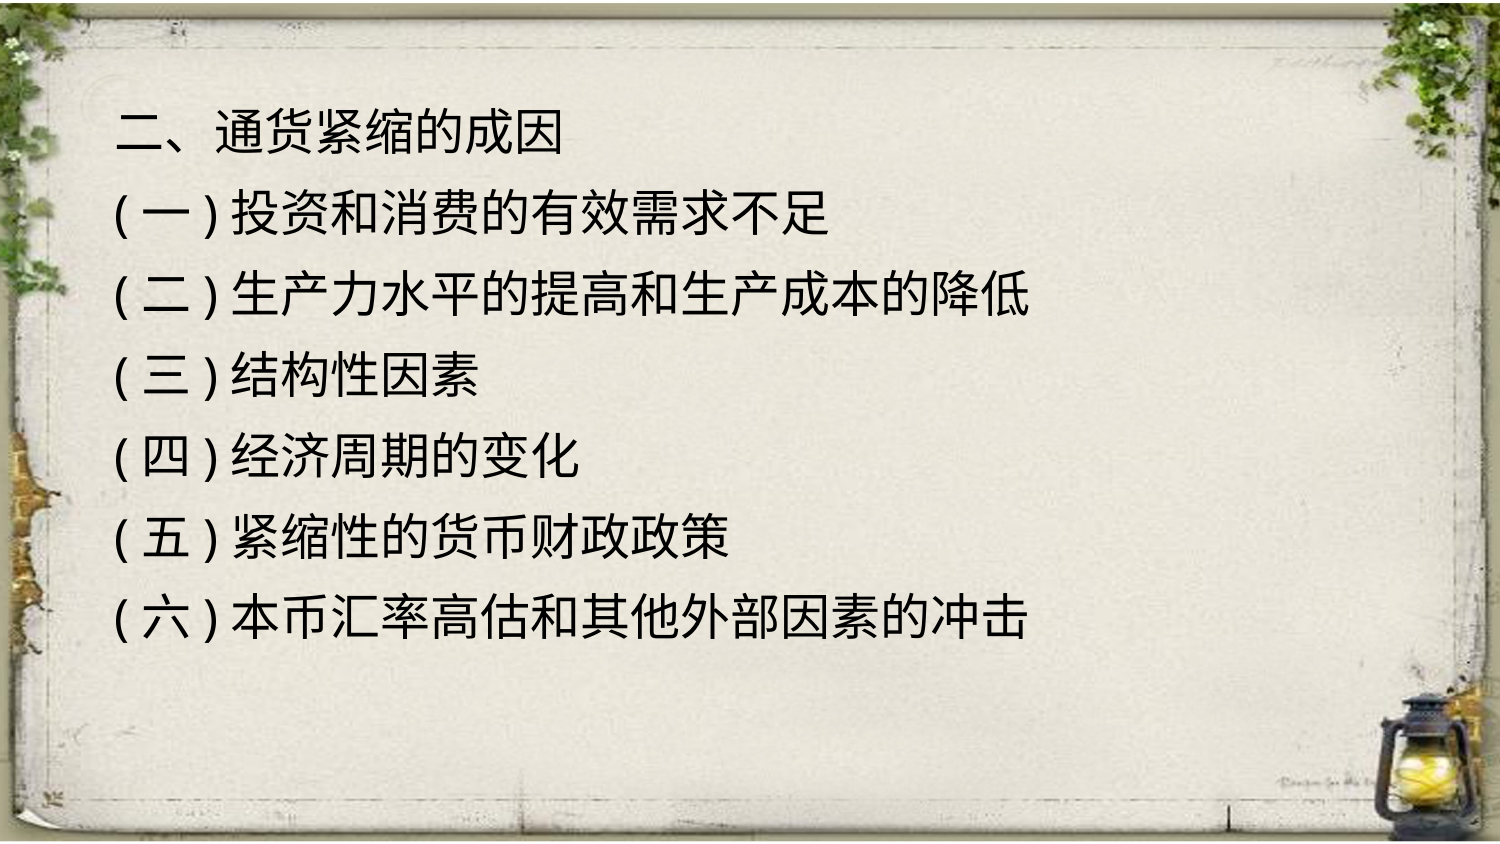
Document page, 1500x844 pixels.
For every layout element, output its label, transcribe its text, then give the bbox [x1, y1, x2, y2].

list 二、通货紧缩的成因 (一)投资和消费的有效需求不足 (二)生产力水平的提高和生产成本的降低 (三)结构性因素 (四)经济周期的变化 (五)紧缩性的货币财政政策 (六)本币汇率高估和其他外部因素的冲击 [99, 93, 1482, 810]
picture [0, 0, 1500, 844]
